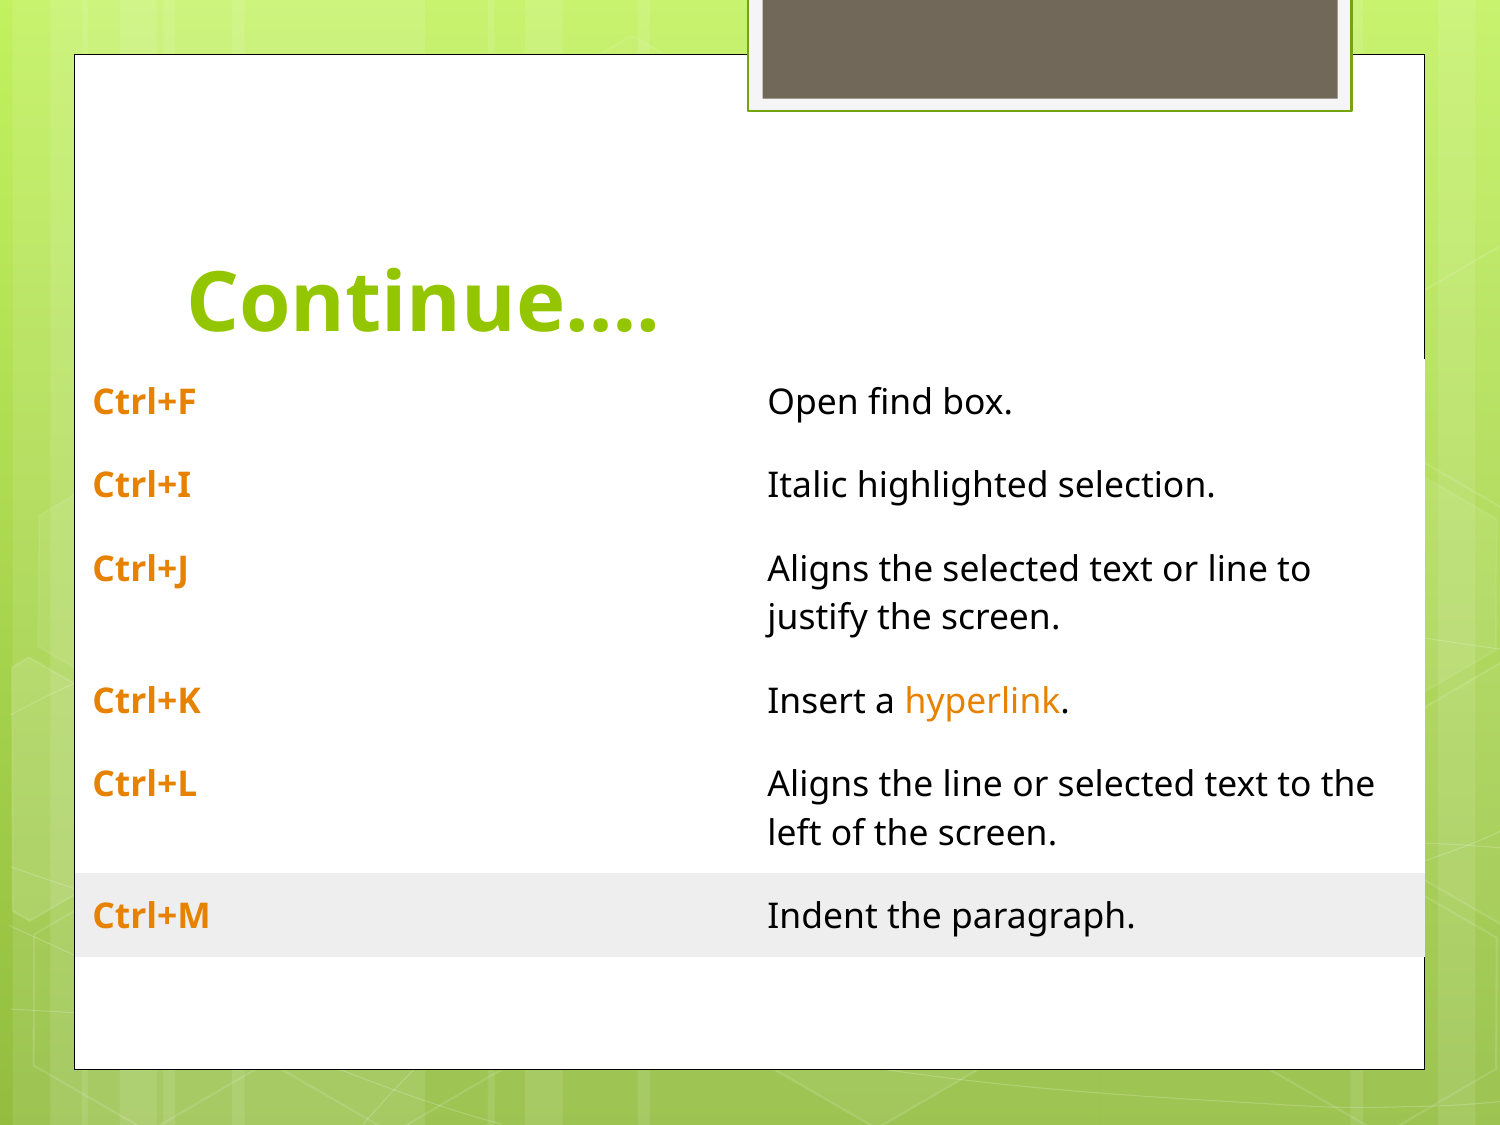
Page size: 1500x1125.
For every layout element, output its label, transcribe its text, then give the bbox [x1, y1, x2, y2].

table_header Ctrl+F [75, 359, 750, 442]
table_cell Ctrl+L [75, 741, 750, 873]
table_cell Ctrl+K [75, 658, 750, 741]
title Continue…. [171, 168, 1324, 357]
table_cell Ctrl+M [75, 873, 750, 957]
table_cell Aligns the line or selected text to the left of the screen. [750, 741, 1425, 873]
table_cell Indent the paragraph. [750, 873, 1425, 957]
table_header Open find box. [750, 359, 1425, 442]
table_cell Ctrl+I [75, 442, 750, 526]
table_cell Insert a hyperlink. [750, 658, 1425, 741]
table_cell Ctrl+J [75, 526, 750, 658]
table_cell Italic highlighted selection. [750, 442, 1425, 526]
table_cell Aligns the selected text or line to justify the screen. [750, 526, 1425, 658]
